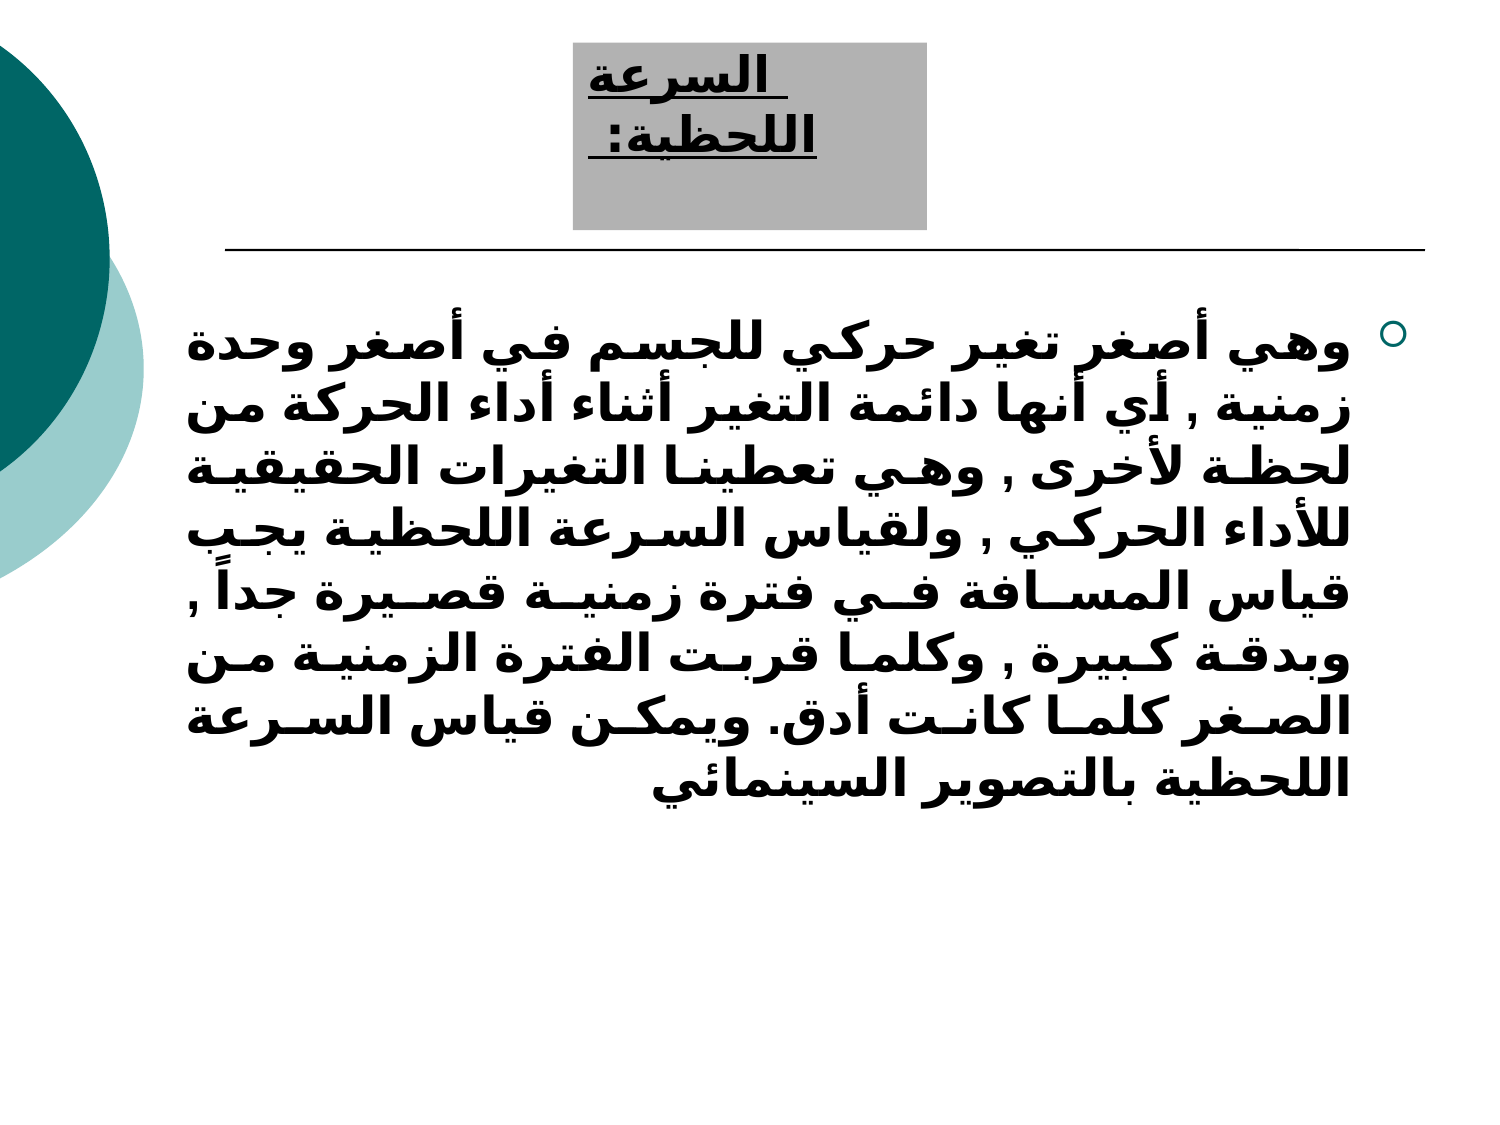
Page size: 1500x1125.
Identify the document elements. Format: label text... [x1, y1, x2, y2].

title السرعة اللحظية: [572, 42, 927, 231]
list وهي أصغر تغير حركي للجسم في أصغر وحدة زمنية , أي أنها دائمة التغير أثناء أداء الحركة من لحظة لأخرى , وهي تعطينا التغيرات الحقيقية للأداء الحركي , ولقياس السرعة اللحظية يجب قياس المسافة في فترة زمنية قصيرة جداً , وبدقة كبيرة , وكلما قربت الفترة الزمنية من الصغر كلما كانت أدق. ويمكن قياس السرعة اللحظية بالتصوير السينمائي [171, 299, 1425, 975]
